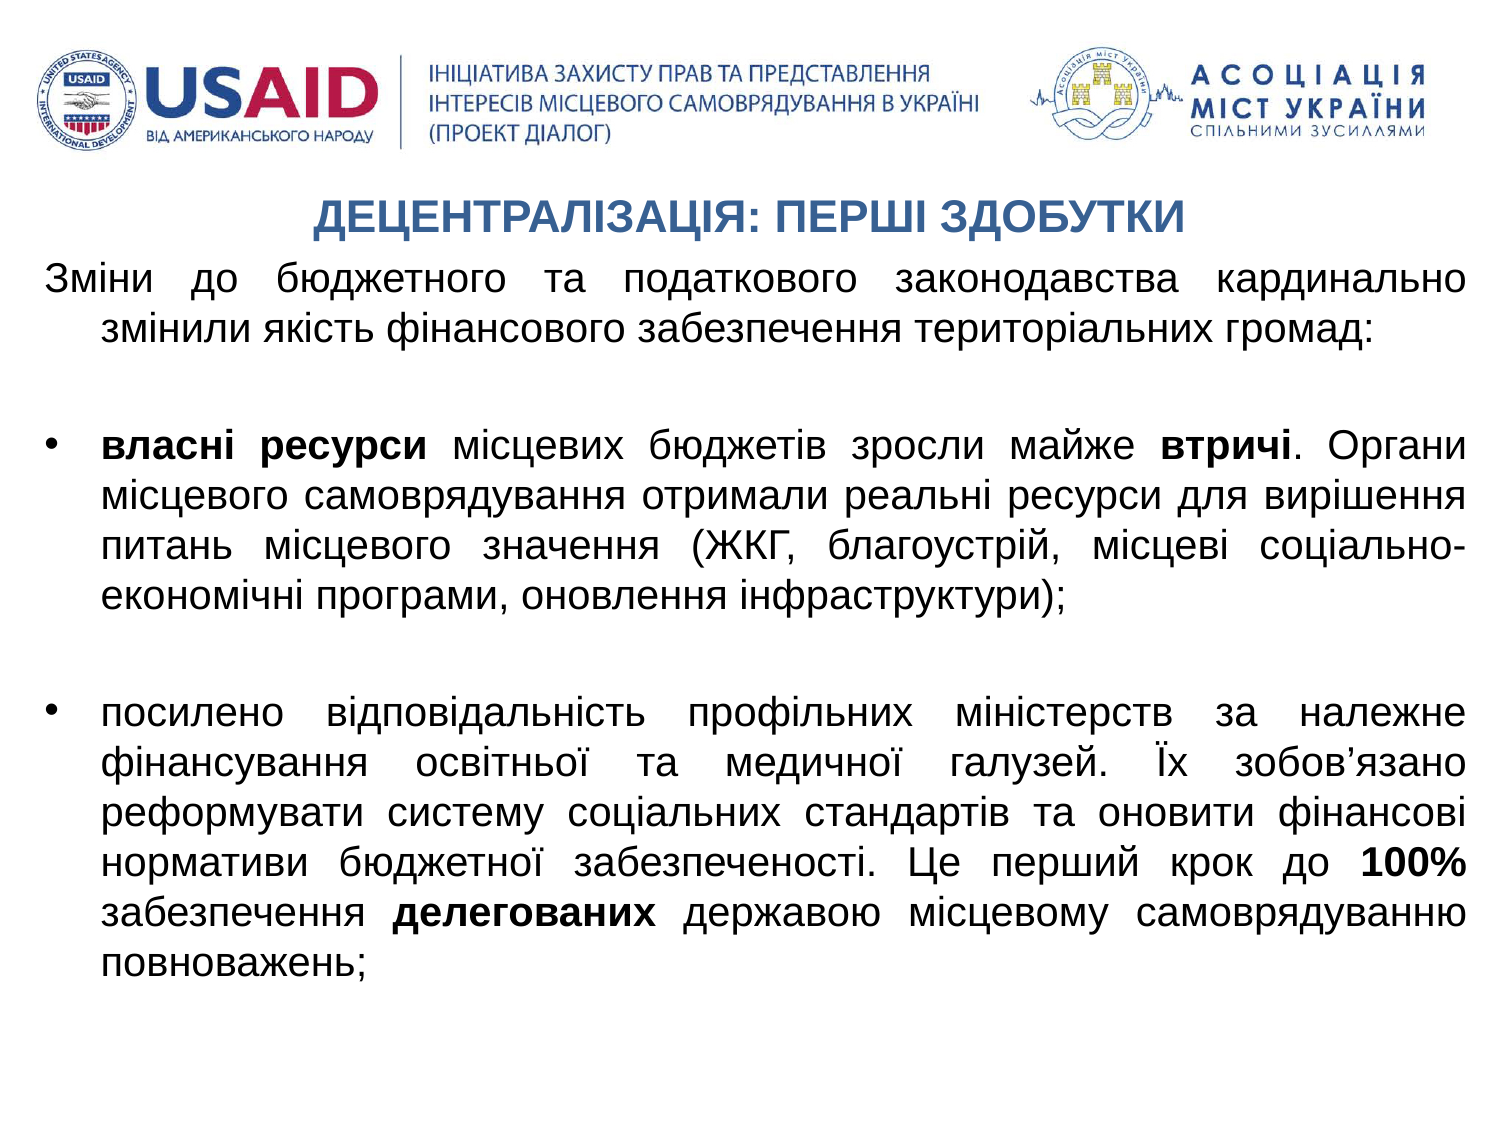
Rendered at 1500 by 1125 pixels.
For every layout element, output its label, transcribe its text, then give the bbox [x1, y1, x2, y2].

subtitle Зміни до бюджетного та податкового законодавства кардинально змінили якість фінансового забезпечення територіальних громад: власні ресурси місцевих бюджетів зросли майже втричі. Органи місцевого самоврядування отримали реальні ресурси для вирішення питань місцевого значення (ЖКГ, благоустрій, місцеві соціально-економічні програми, оновлення інфраструктури); посилено відповідальність профільних міністерств за належне фінансування освітньої та медичної галузей. Їх зобов’язано реформувати систему соціальних стандартів та оновити фінансові нормативи бюджетної забезпеченості. Це перший крок до 100% забезпечення делегованих державою місцевому самоврядуванню повноважень; [29, 243, 1483, 1071]
picture [0, 0, 1500, 198]
title ДЕЦЕНТРАЛІЗАЦІЯ: ПЕРШІ ЗДОБУТКИ [112, 207, 1388, 243]
